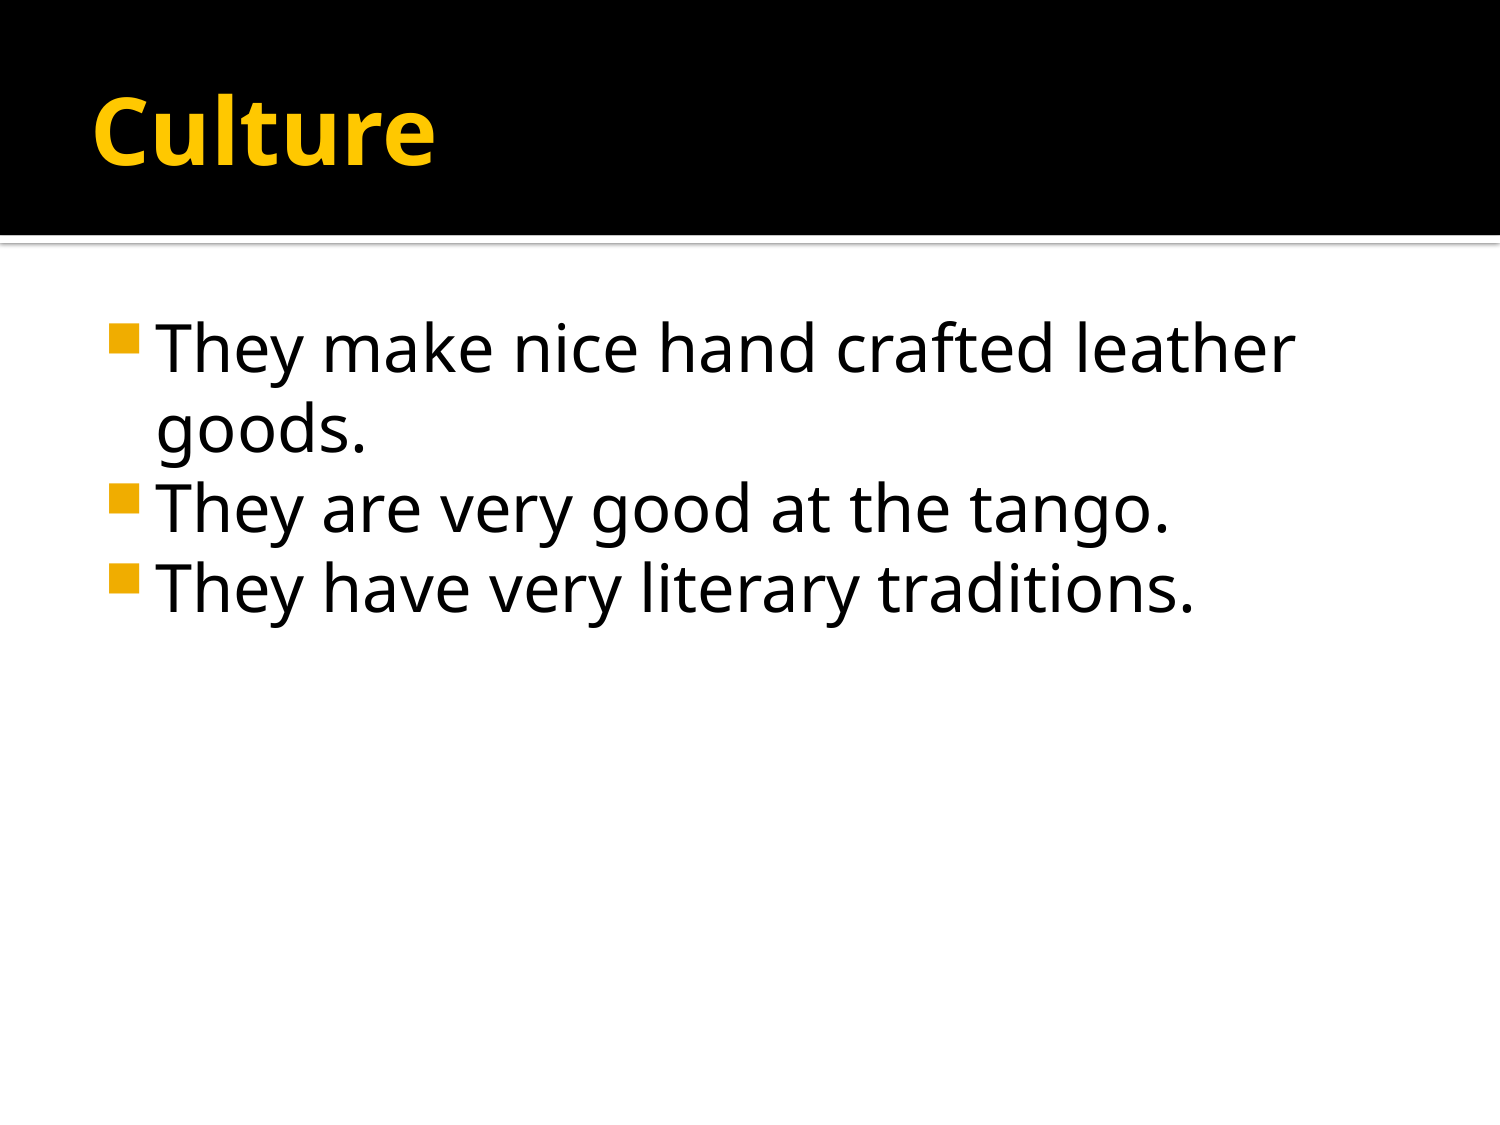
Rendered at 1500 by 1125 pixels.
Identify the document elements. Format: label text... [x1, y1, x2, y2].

list They make nice hand crafted leather goods. They are very good at the tango. They have very literary traditions. [74, 290, 1426, 1051]
title Culture [75, 24, 1425, 231]
